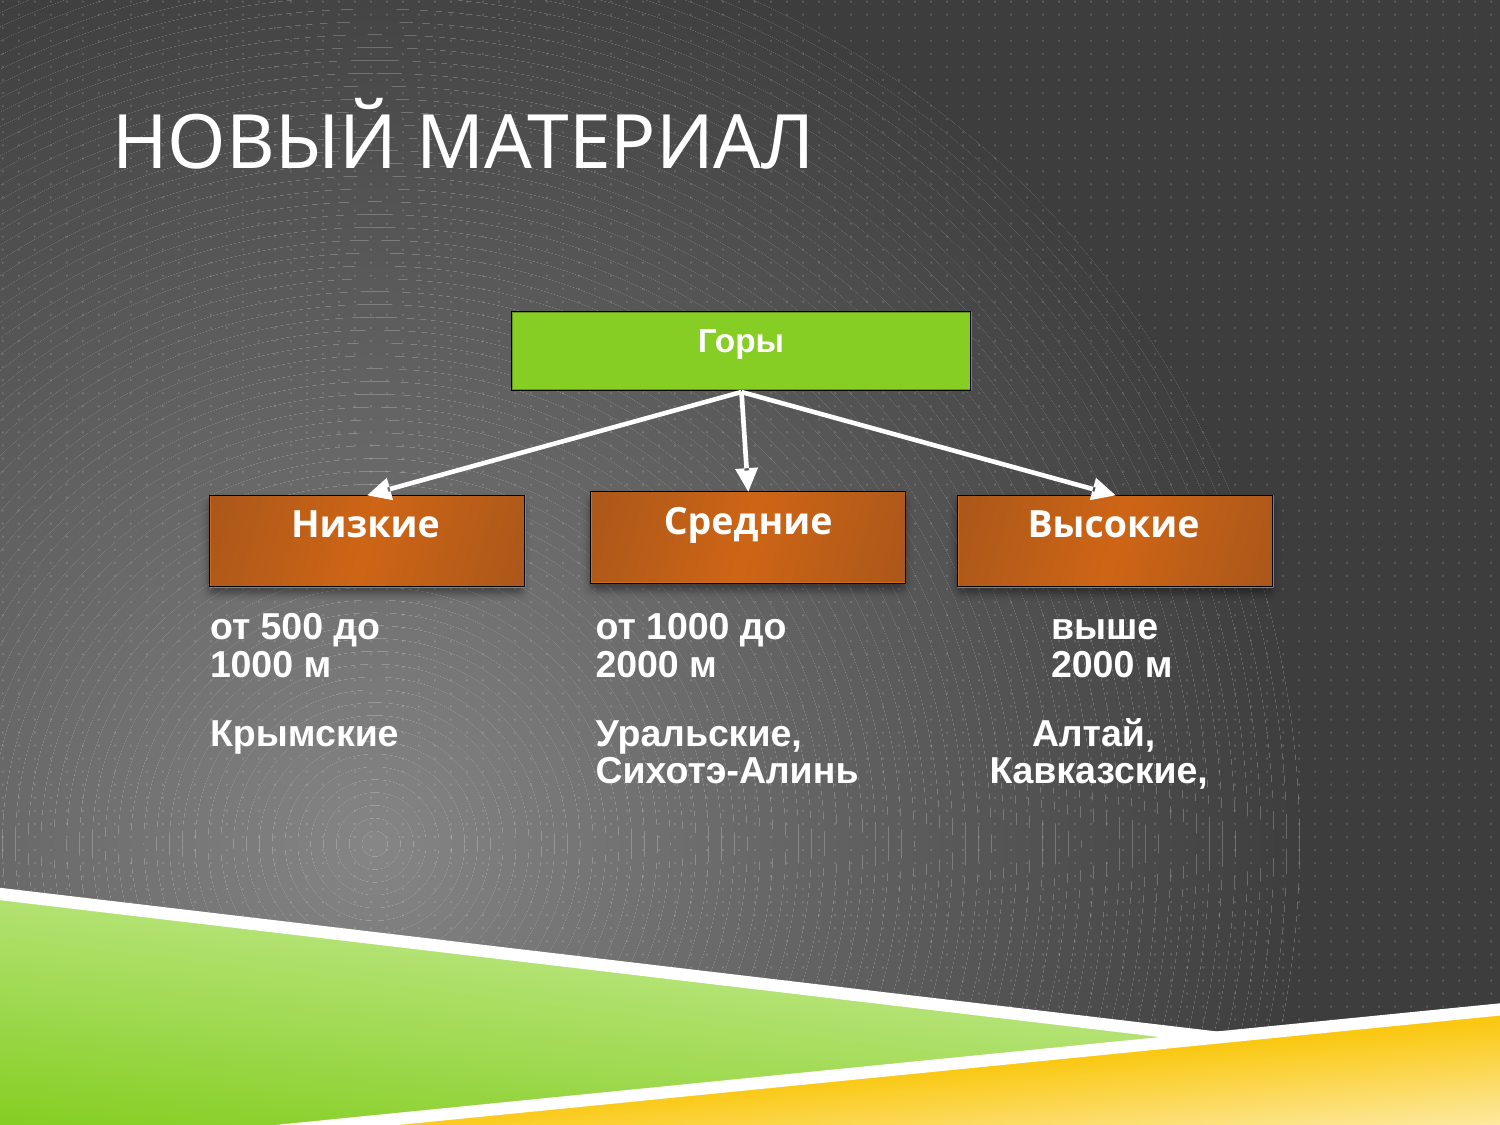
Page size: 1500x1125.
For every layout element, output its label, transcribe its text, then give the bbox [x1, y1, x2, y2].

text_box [196, 285, 1318, 604]
table_header выше 2000 м Алтай, Кавказские, [957, 615, 1304, 803]
title Новый материал [112, 45, 1388, 233]
table_header от 1000 до 2000 м Уральские, Сихотэ-Алинь [585, 615, 957, 803]
table_header от 500 до 1000 м Крымские [199, 615, 585, 803]
